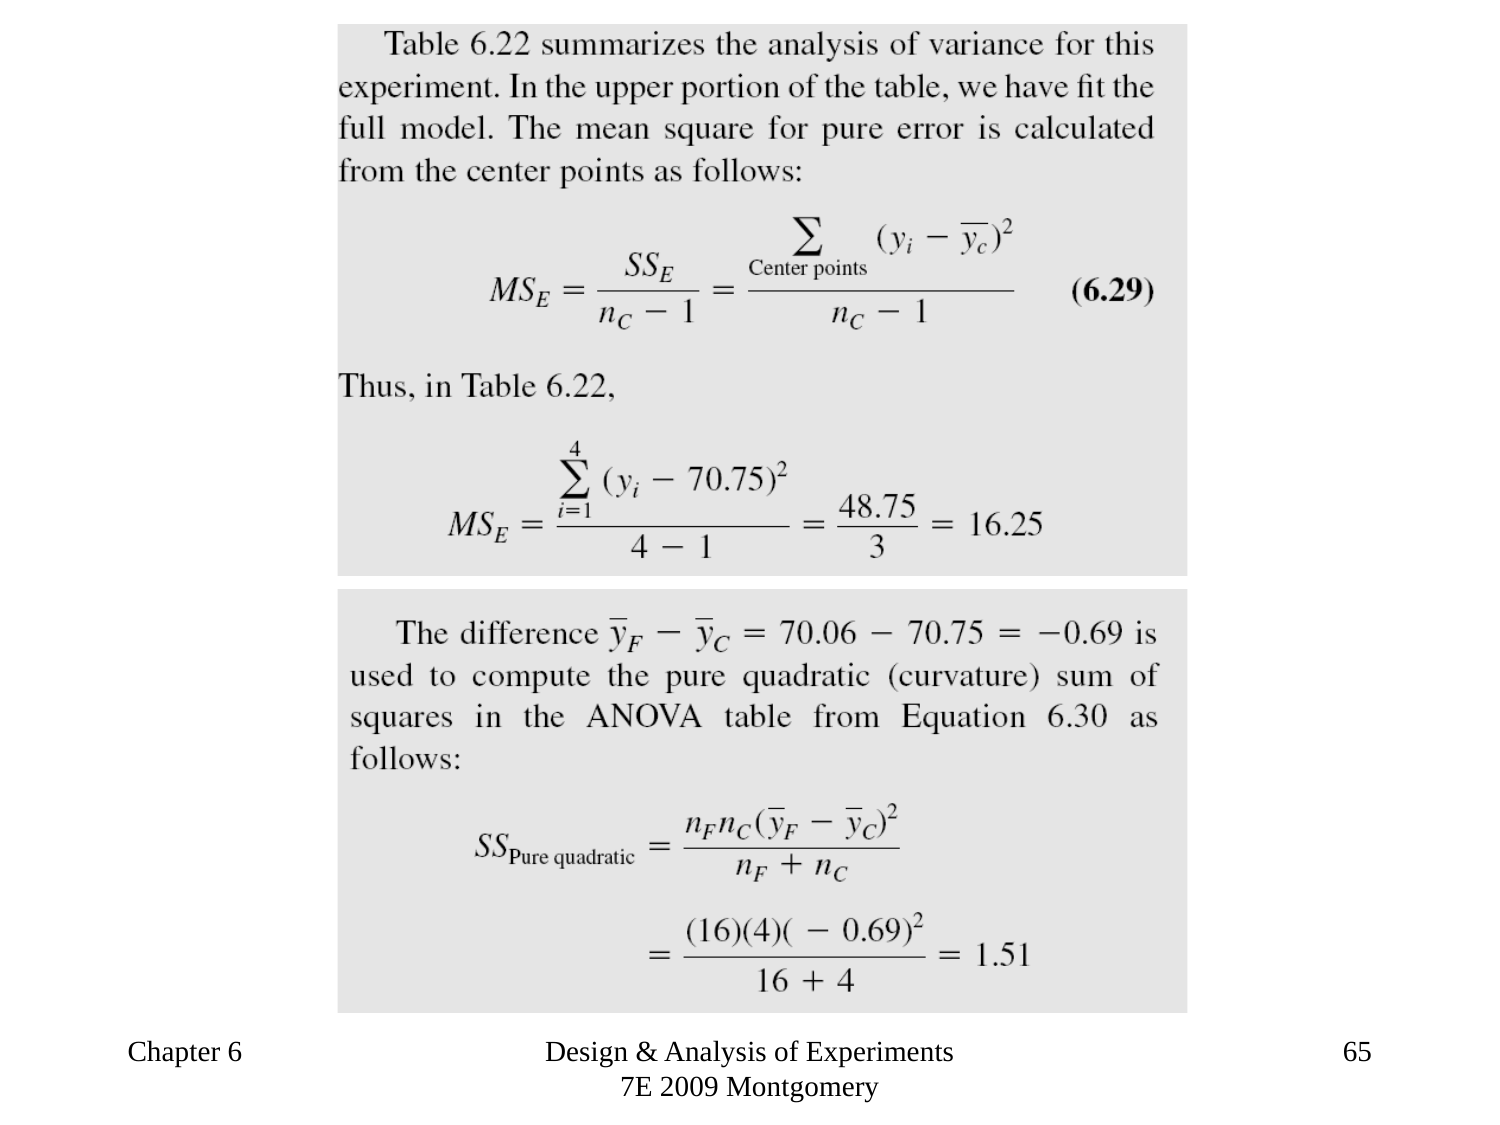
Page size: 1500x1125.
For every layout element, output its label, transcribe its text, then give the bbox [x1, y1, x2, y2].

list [337, 588, 1188, 1013]
footer Design & Analysis of Experiments 7E 2009 Montgomery [512, 1024, 988, 1101]
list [337, 24, 1188, 576]
slide_number 65 [1074, 1024, 1388, 1101]
slide_number Chapter 6 [112, 1024, 426, 1101]
